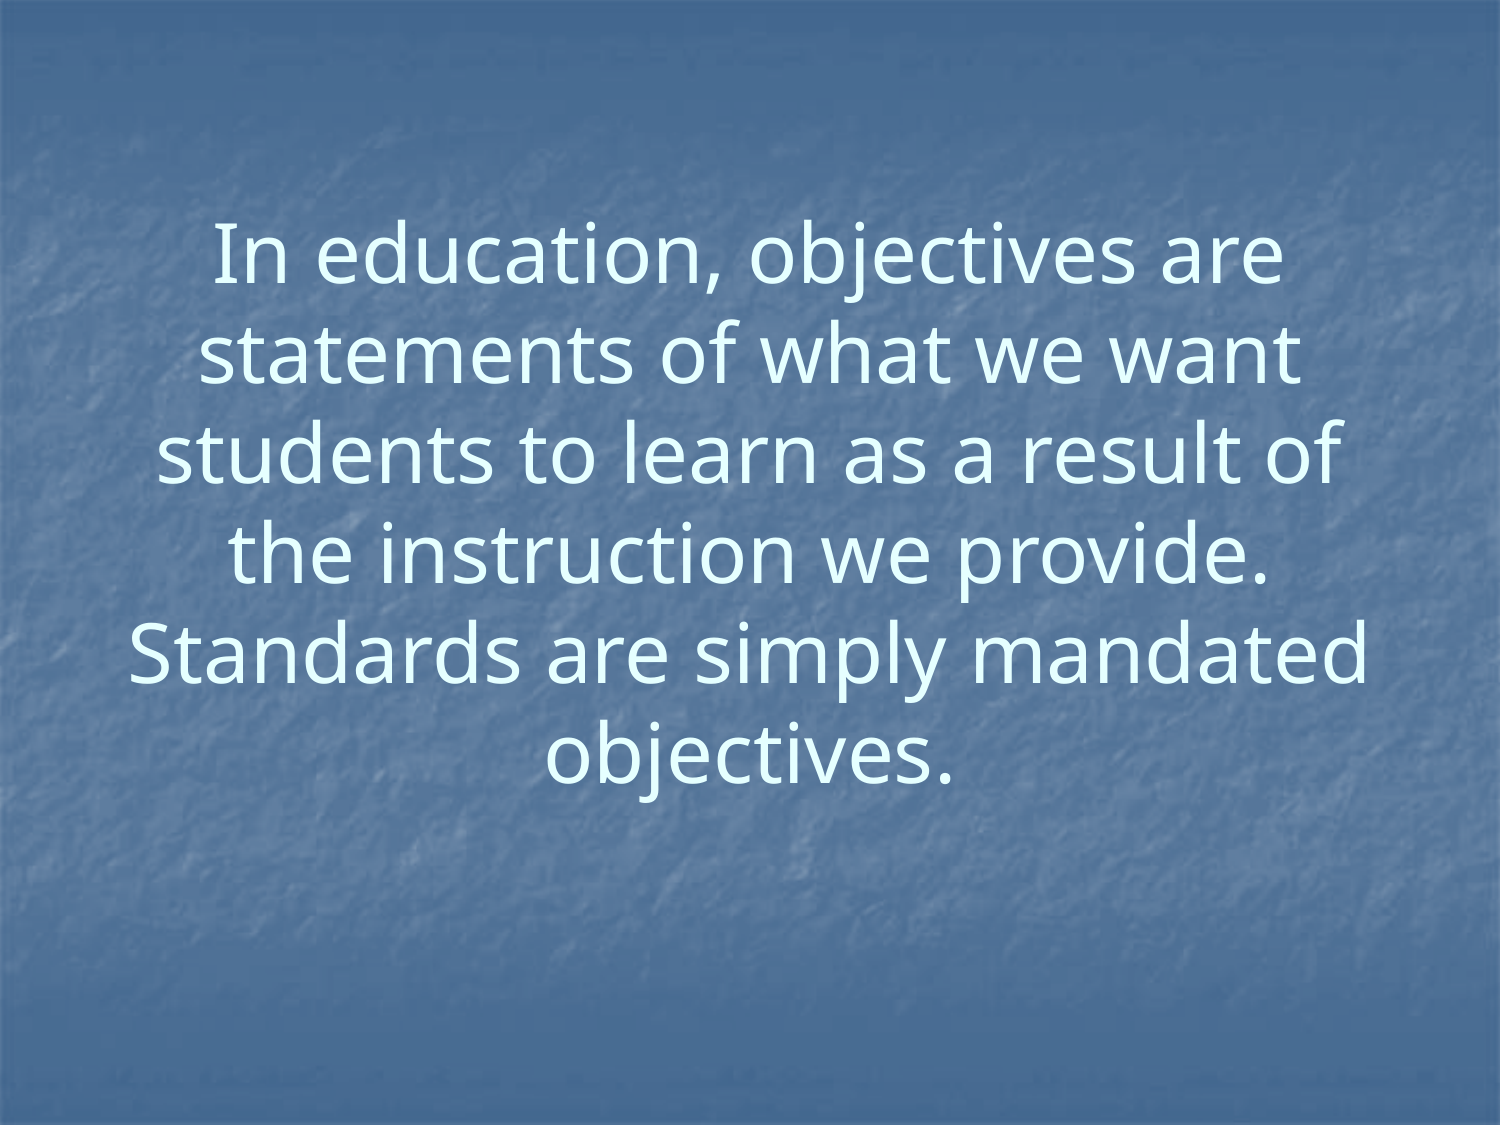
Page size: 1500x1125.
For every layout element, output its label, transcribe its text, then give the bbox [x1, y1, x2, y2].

title In education, objectives are statements of what we want students to learn as a result of the instruction we provide. Standards are simply mandated objectives. [74, 312, 1426, 688]
